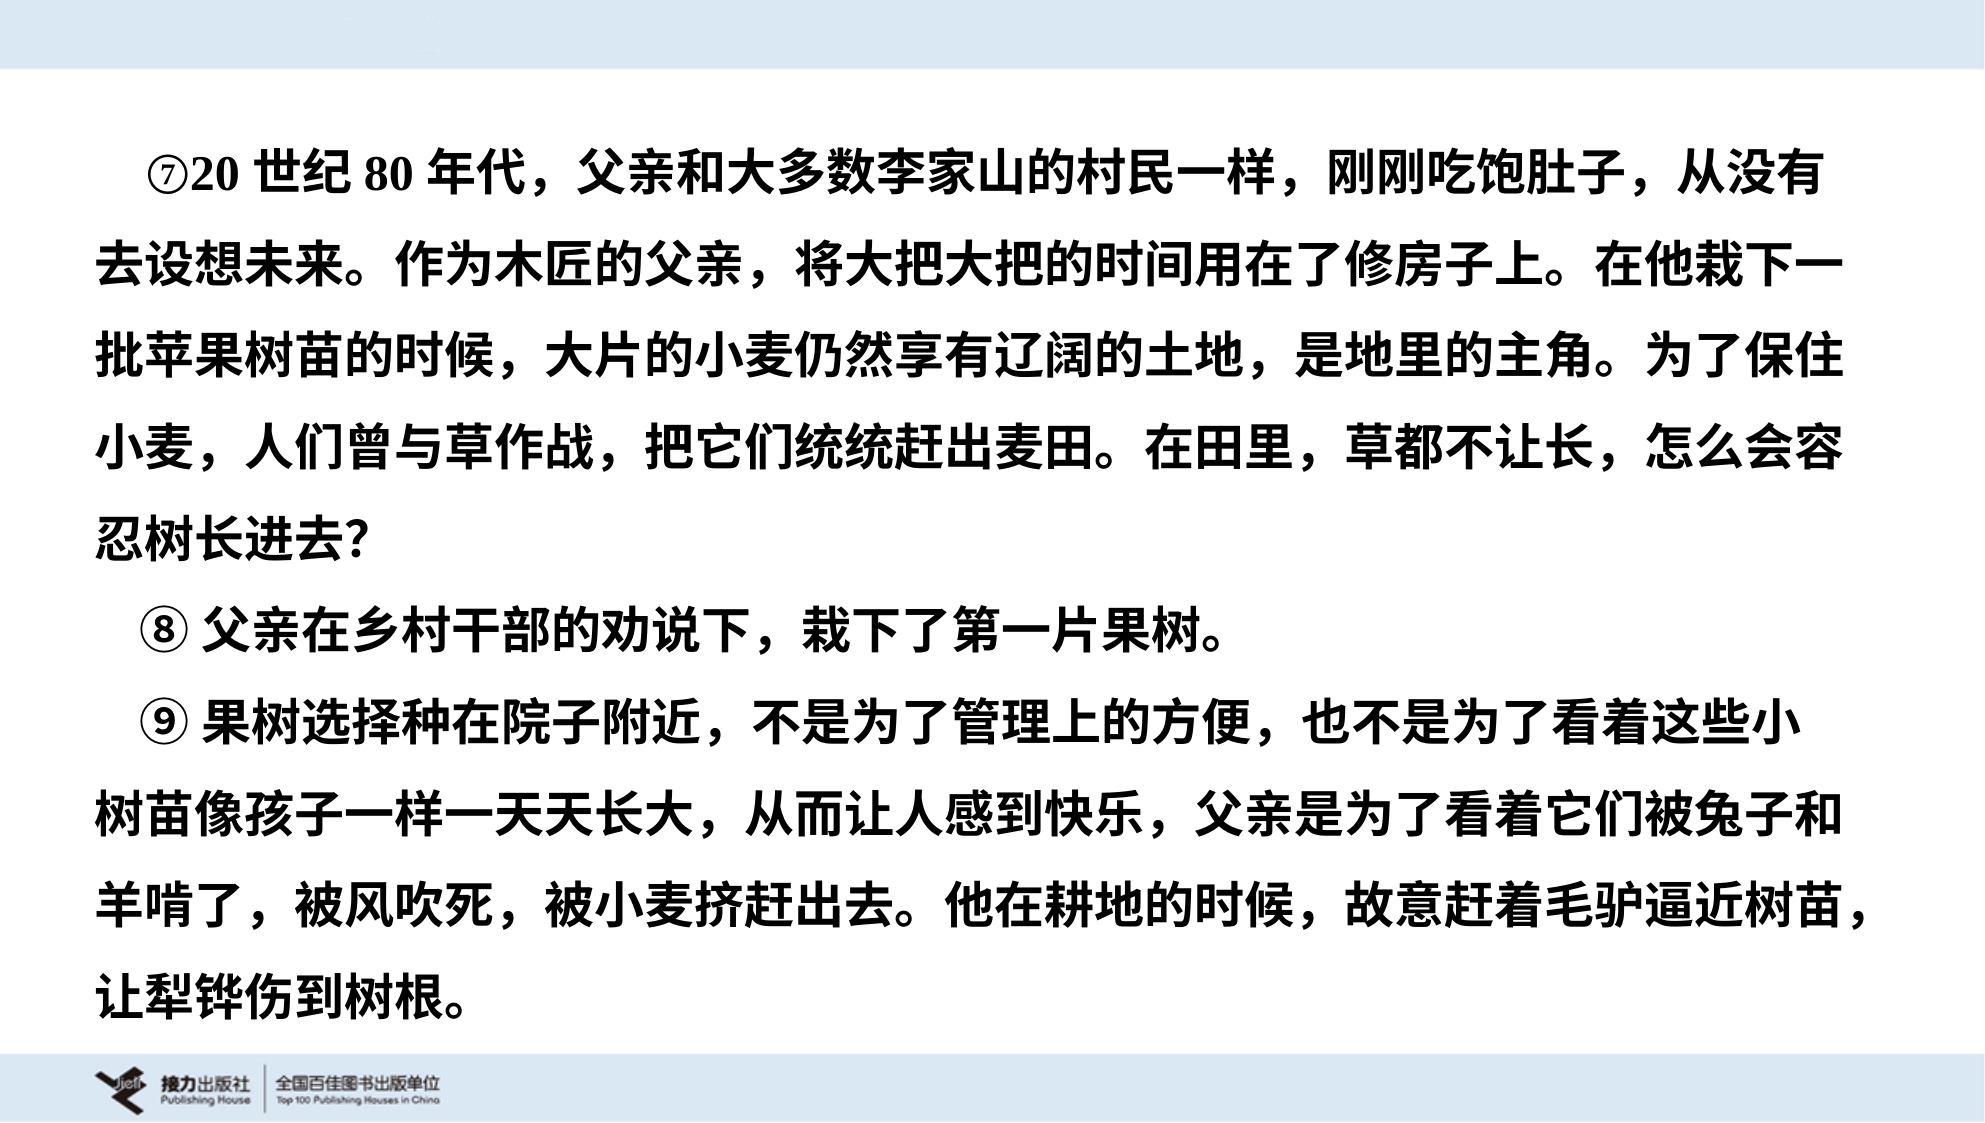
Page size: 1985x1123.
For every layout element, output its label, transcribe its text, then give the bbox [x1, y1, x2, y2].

text_box ⑦20世纪80年代，父亲和大多数李家山的村民一样，刚刚吃饱肚子，从没有 去设想未来。作为木匠的父亲，将大把大把的时间用在了修房子上。在他栽下一 批苹果树苗的时候，大片的小麦仍然享有辽阔的土地，是地里的主角。为了保住 小麦，人们曾与草作战，把它们统统赶出麦田。在田里，草都不让长，怎么会容 忍树长进去？ ⑧父亲在乡村干部的劝说下，栽下了第一片果树。 ⑨果树选择种在院子附近，不是为了管理上的方便，也不是为了看着这些小 树苗像孩子一样一天天长大，从而让人感到快乐，父亲是为了看着它们被兔子和 羊啃了，被风吹死，被小麦挤赶出去。他在耕地的时候，故意赶着毛驴逼近树苗， 让犁铧伤到树根。 [94, 108, 1892, 1026]
picture [0, 0, 1985, 1122]
